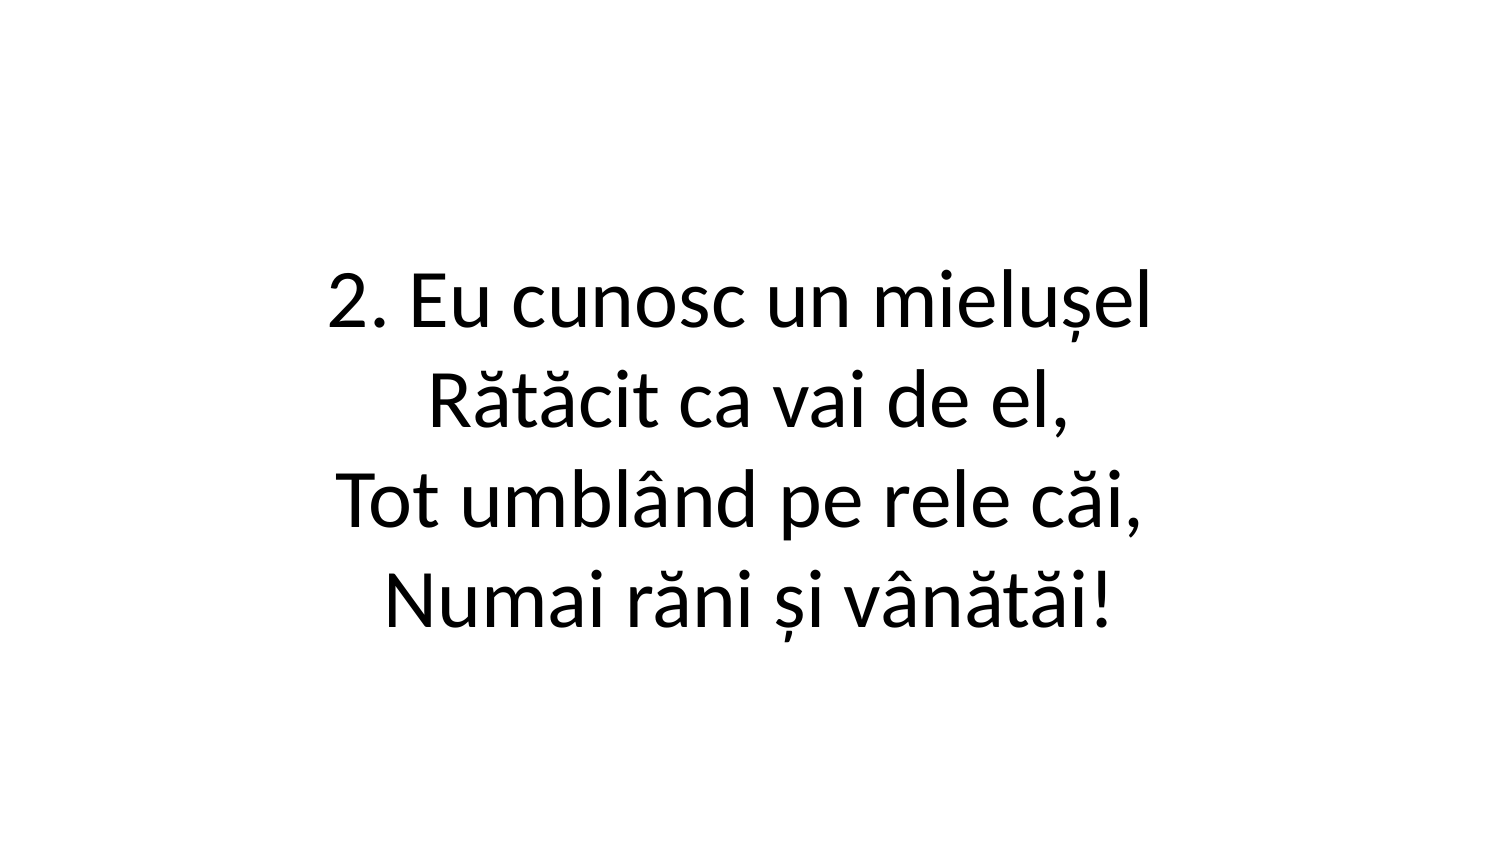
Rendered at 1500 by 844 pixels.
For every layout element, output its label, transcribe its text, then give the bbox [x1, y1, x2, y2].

text_box 2. Eu cunosc un mielușel Rătăcit ca vai de el, Tot umblând pe rele căi, Numai răni și vânătăi! [311, 192, 1188, 652]
